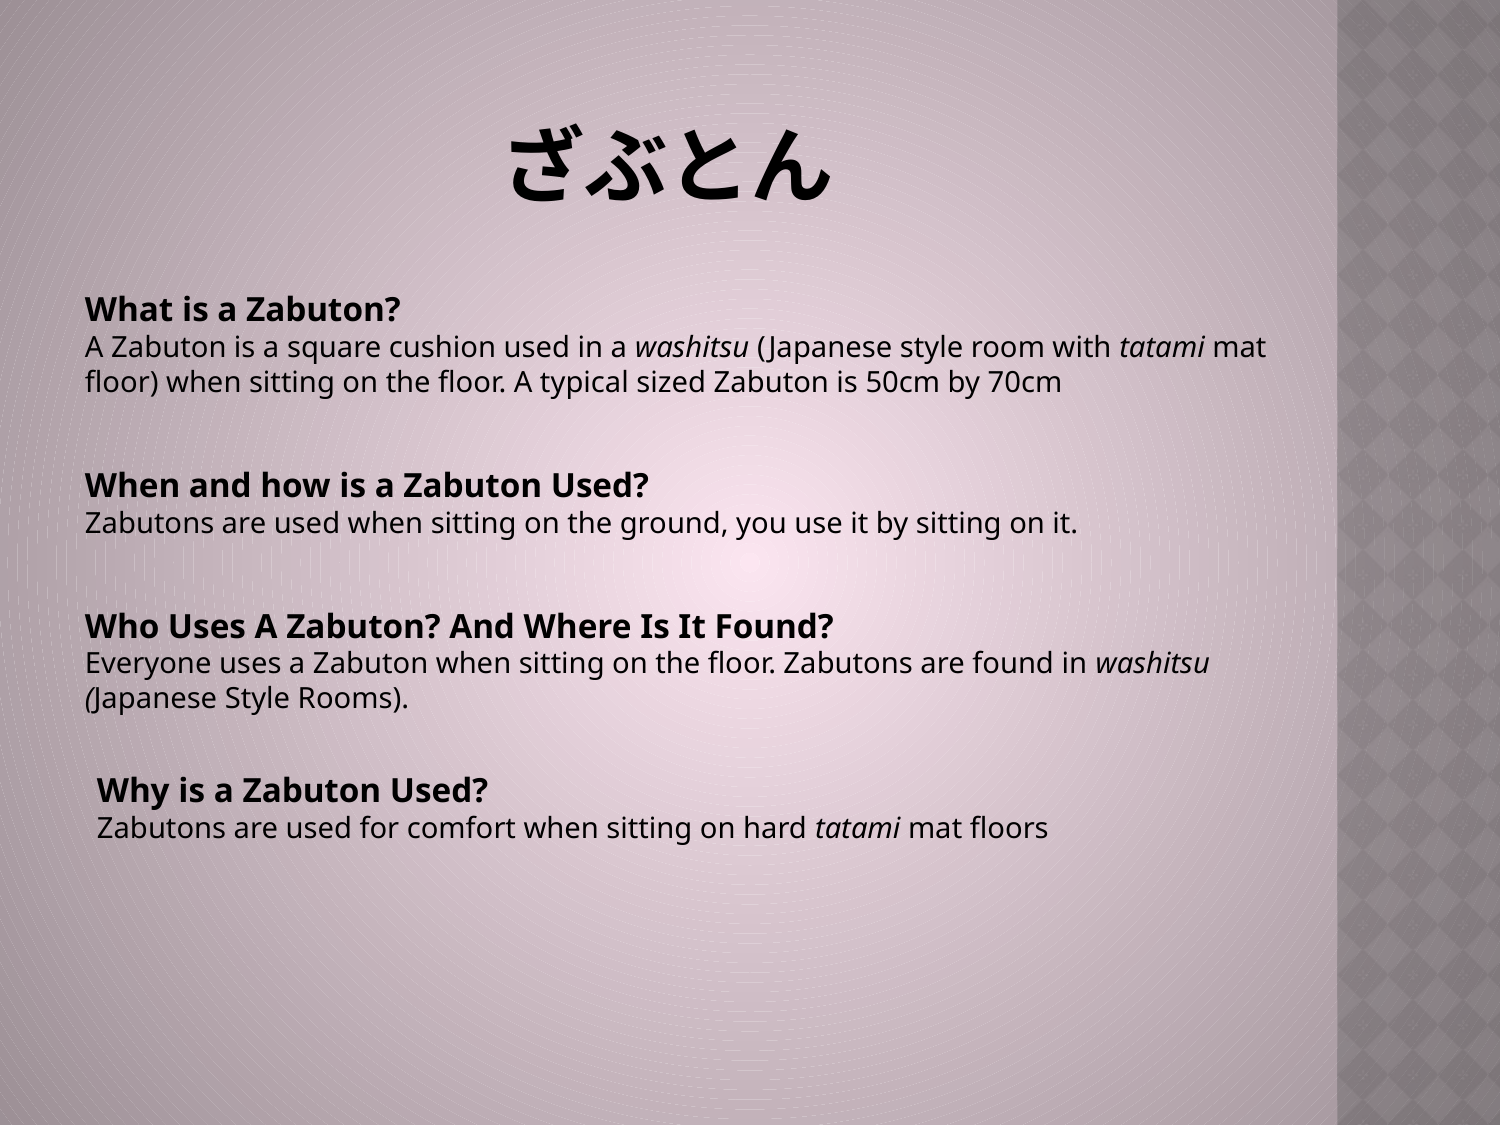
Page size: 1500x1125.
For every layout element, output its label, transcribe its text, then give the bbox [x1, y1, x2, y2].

text_box Why is a Zabuton Used? Zabutons are used for comfort when sitting on hard tatami mat floors [82, 761, 1348, 852]
text_box When and how is a Zabuton Used? Zabutons are used when sitting on the ground, you use it by sitting on it. [70, 456, 1336, 592]
text_box What is a Zabuton? A Zabuton is a square cushion used in a washitsu (Japanese style room with tatami mat floor) when sitting on the floor. A typical sized Zabuton is 50cm by 70cm [70, 281, 1336, 451]
text_box Who Uses A Zabuton? And Where Is It Found? Everyone uses a Zabuton when sitting on the floor. Zabutons are found in washitsu (Japanese Style Rooms). [70, 597, 1336, 768]
text_box ざぶとん [0, 105, 1336, 221]
